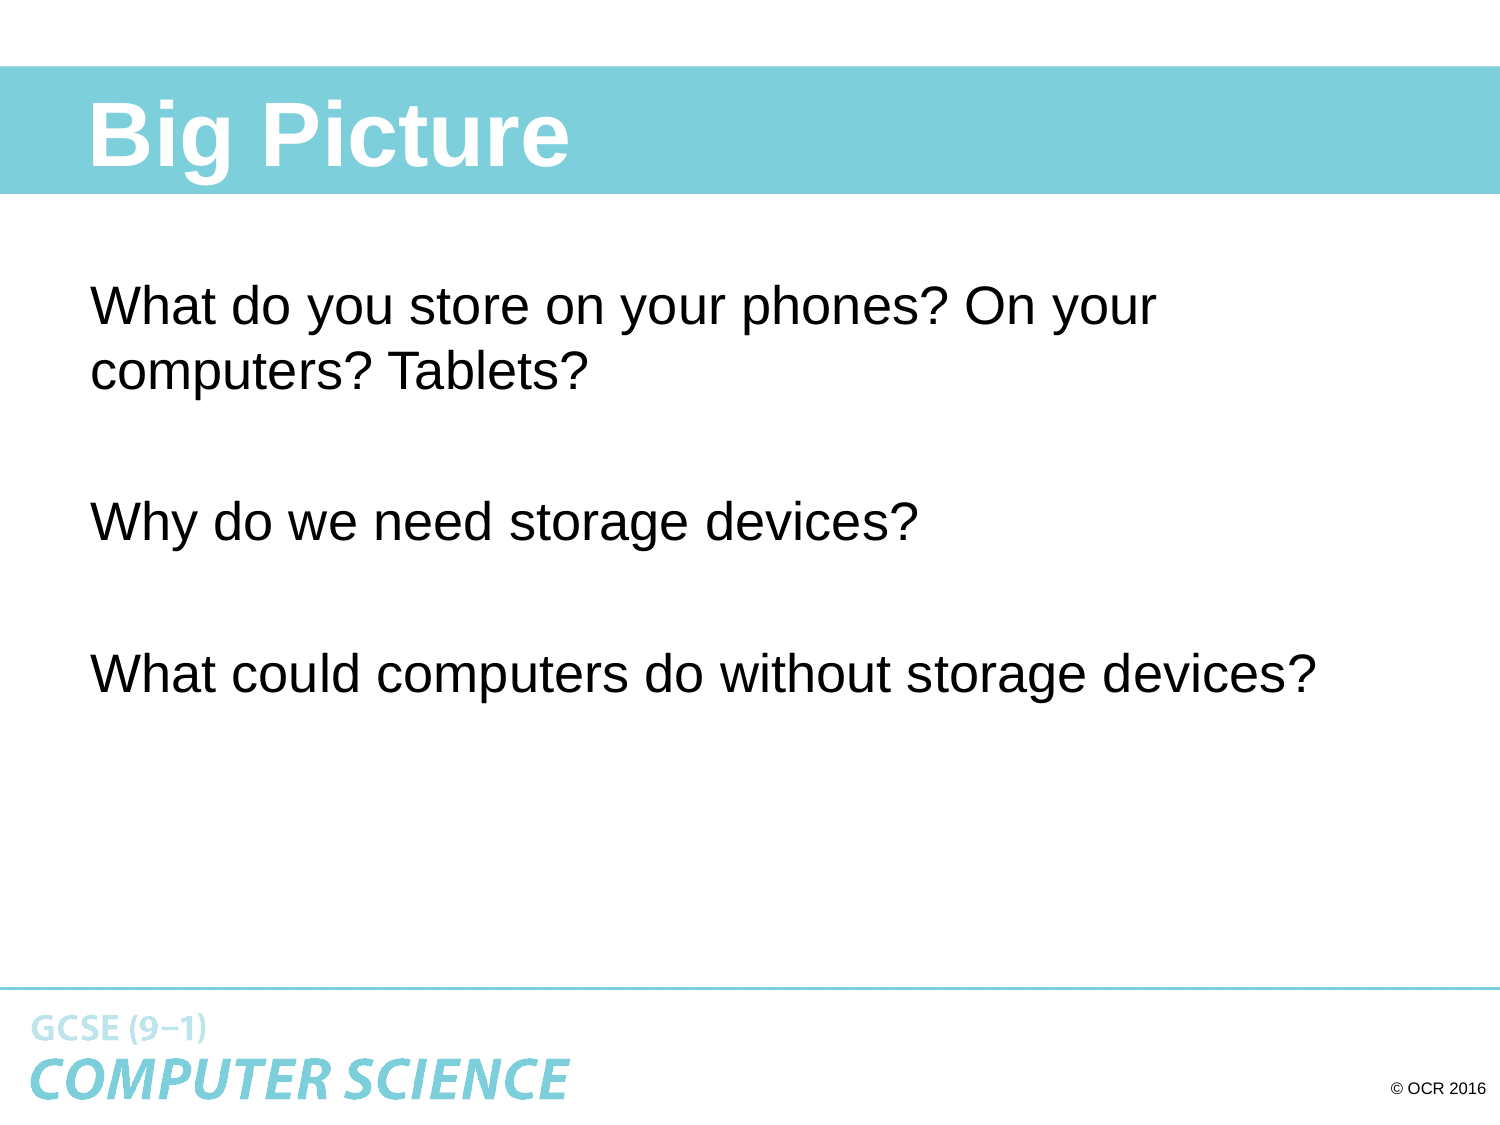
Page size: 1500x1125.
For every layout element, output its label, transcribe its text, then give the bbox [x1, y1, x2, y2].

list What do you store on your phones? On your computers? Tablets? Why do we need storage devices? What could computers do without storage devices? [75, 262, 1425, 965]
title Big Picture [0, 66, 1500, 194]
picture [0, 987, 1500, 1124]
